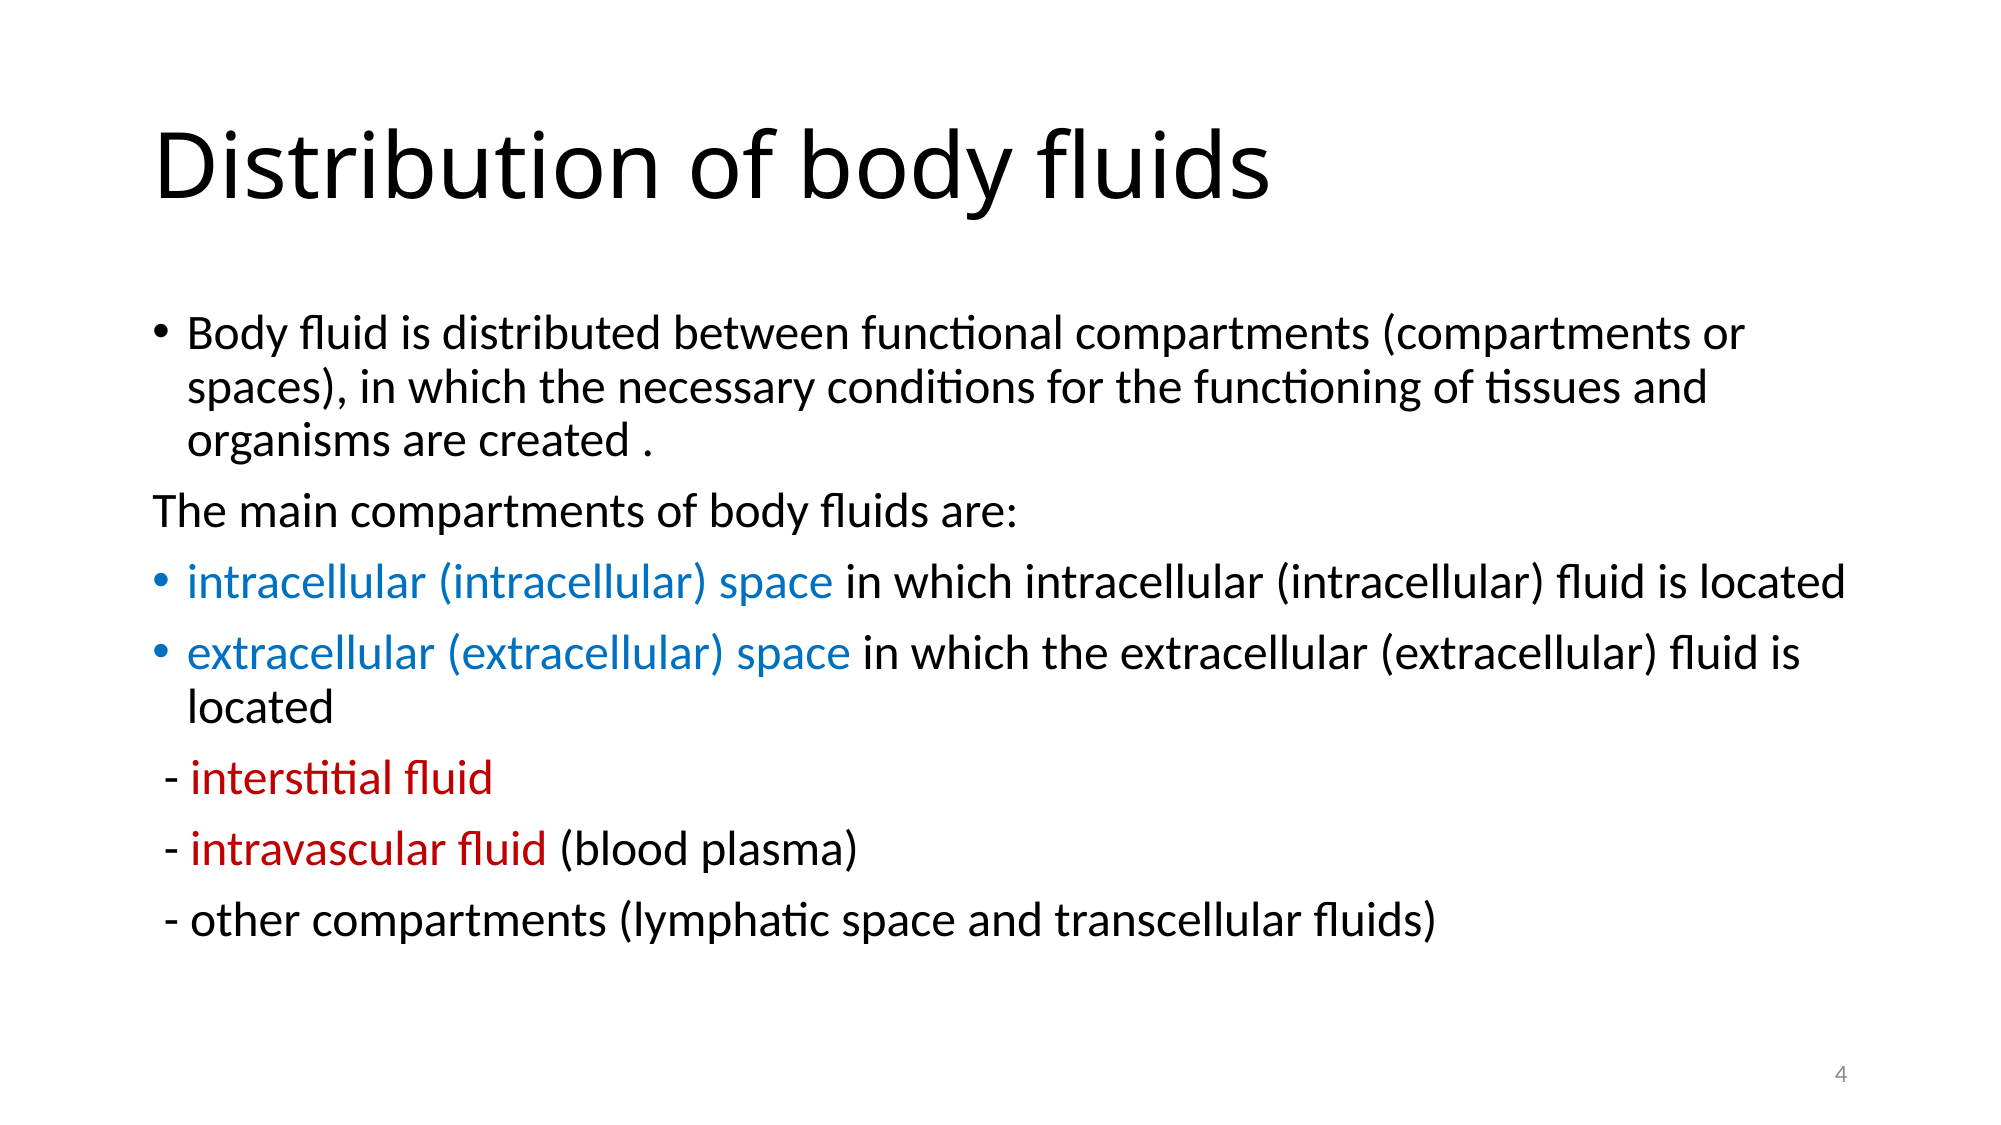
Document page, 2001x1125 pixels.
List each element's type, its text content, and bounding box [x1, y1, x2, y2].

title Distribution of body fluids [137, 59, 1863, 278]
list Body fluid is distributed between functional compartments (compartments or spaces), in which the necessary conditions for the functioning of tissues and organisms are created . The main compartments of body fluids are: intracellular (intracellular) space in which intracellular (intracellular) fluid is located extracellular (extracellular) space in which the extracellular (extracellular) fluid is located - interstitial fluid - intravascular fluid (blood plasma) - other compartments (lymphatic space and transcellular fluids) [137, 299, 1863, 1014]
slide_number 4 [1412, 1042, 1863, 1103]
